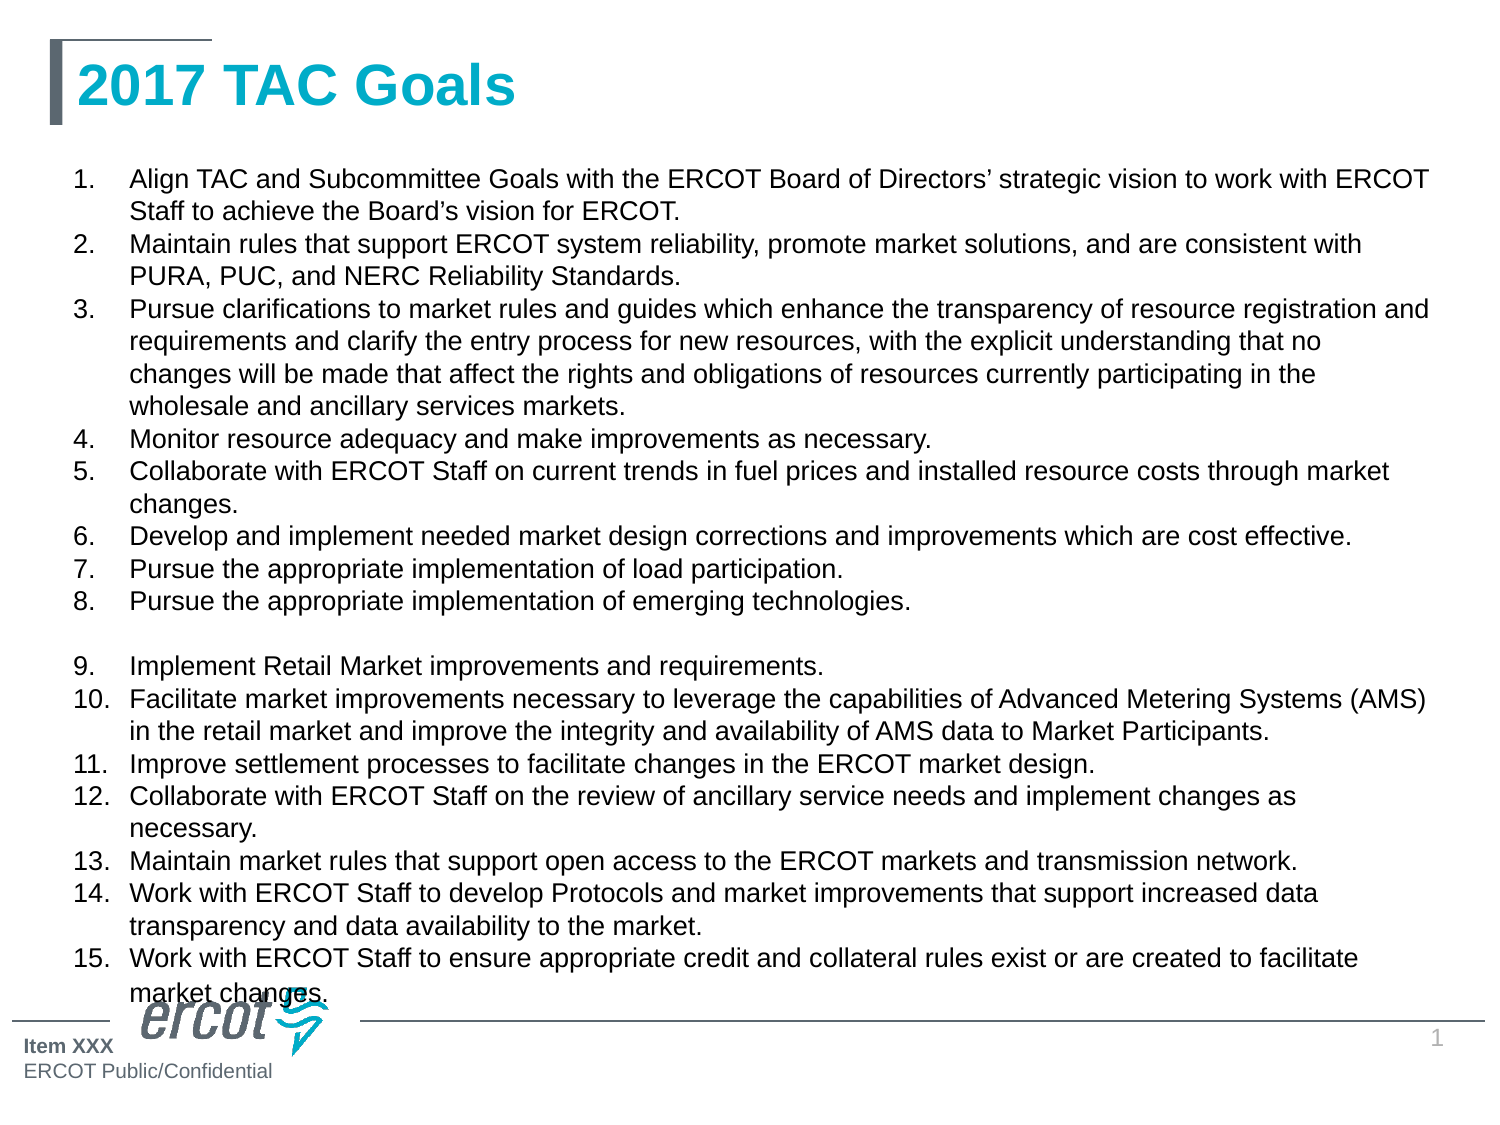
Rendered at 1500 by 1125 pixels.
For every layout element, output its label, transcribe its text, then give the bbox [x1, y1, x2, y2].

title 2017 TAC Goals [62, 39, 1450, 134]
slide_number 1 [1444, 1012, 1488, 1062]
text_box Align TAC and Subcommittee Goals with the ERCOT Board of Directors’ strategic vision to work with ERCOT Staff to achieve the Board’s vision for ERCOT. Maintain rules that support ERCOT system reliability, promote market solutions, and are consistent with PURA, PUC, and NERC Reliability Standards. Pursue clarifications to market rules and guides which enhance the transparency of resource registration and requirements and clarify the entry process for new resources, with the explicit understanding that no changes will be made that affect the rights and obligations of resources currently participating in the wholesale and ancillary services markets. Monitor resource adequacy and make improvements as necessary. Collaborate with ERCOT Staff on current trends in fuel prices and installed resource costs through market changes. Develop and implement needed market design corrections and improvements which are cost effective. Pursue the appropriate implementation of load participation. Pursue the appropriate implementation of emerging technologies. Implement Retail Market improvements and requirements. Facilitate market improvements necessary to leverage the capabilities of Advanced Metering Systems (AMS) in the retail market and improve the integrity and availability of AMS data to Market Participants. Improve settlement processes to facilitate changes in the ERCOT market design. Collaborate with ERCOT Staff on the review of ancillary service needs and implement changes as necessary. Maintain market rules that support open access to the ERCOT markets and transmission network. Work with ERCOT Staff to develop Protocols and market improvements that support increased data transparency and data availability to the market. Work with ERCOT Staff to ensure appropriate credit and collateral rules exist or are created to facilitate market changes. [58, 153, 1444, 1086]
